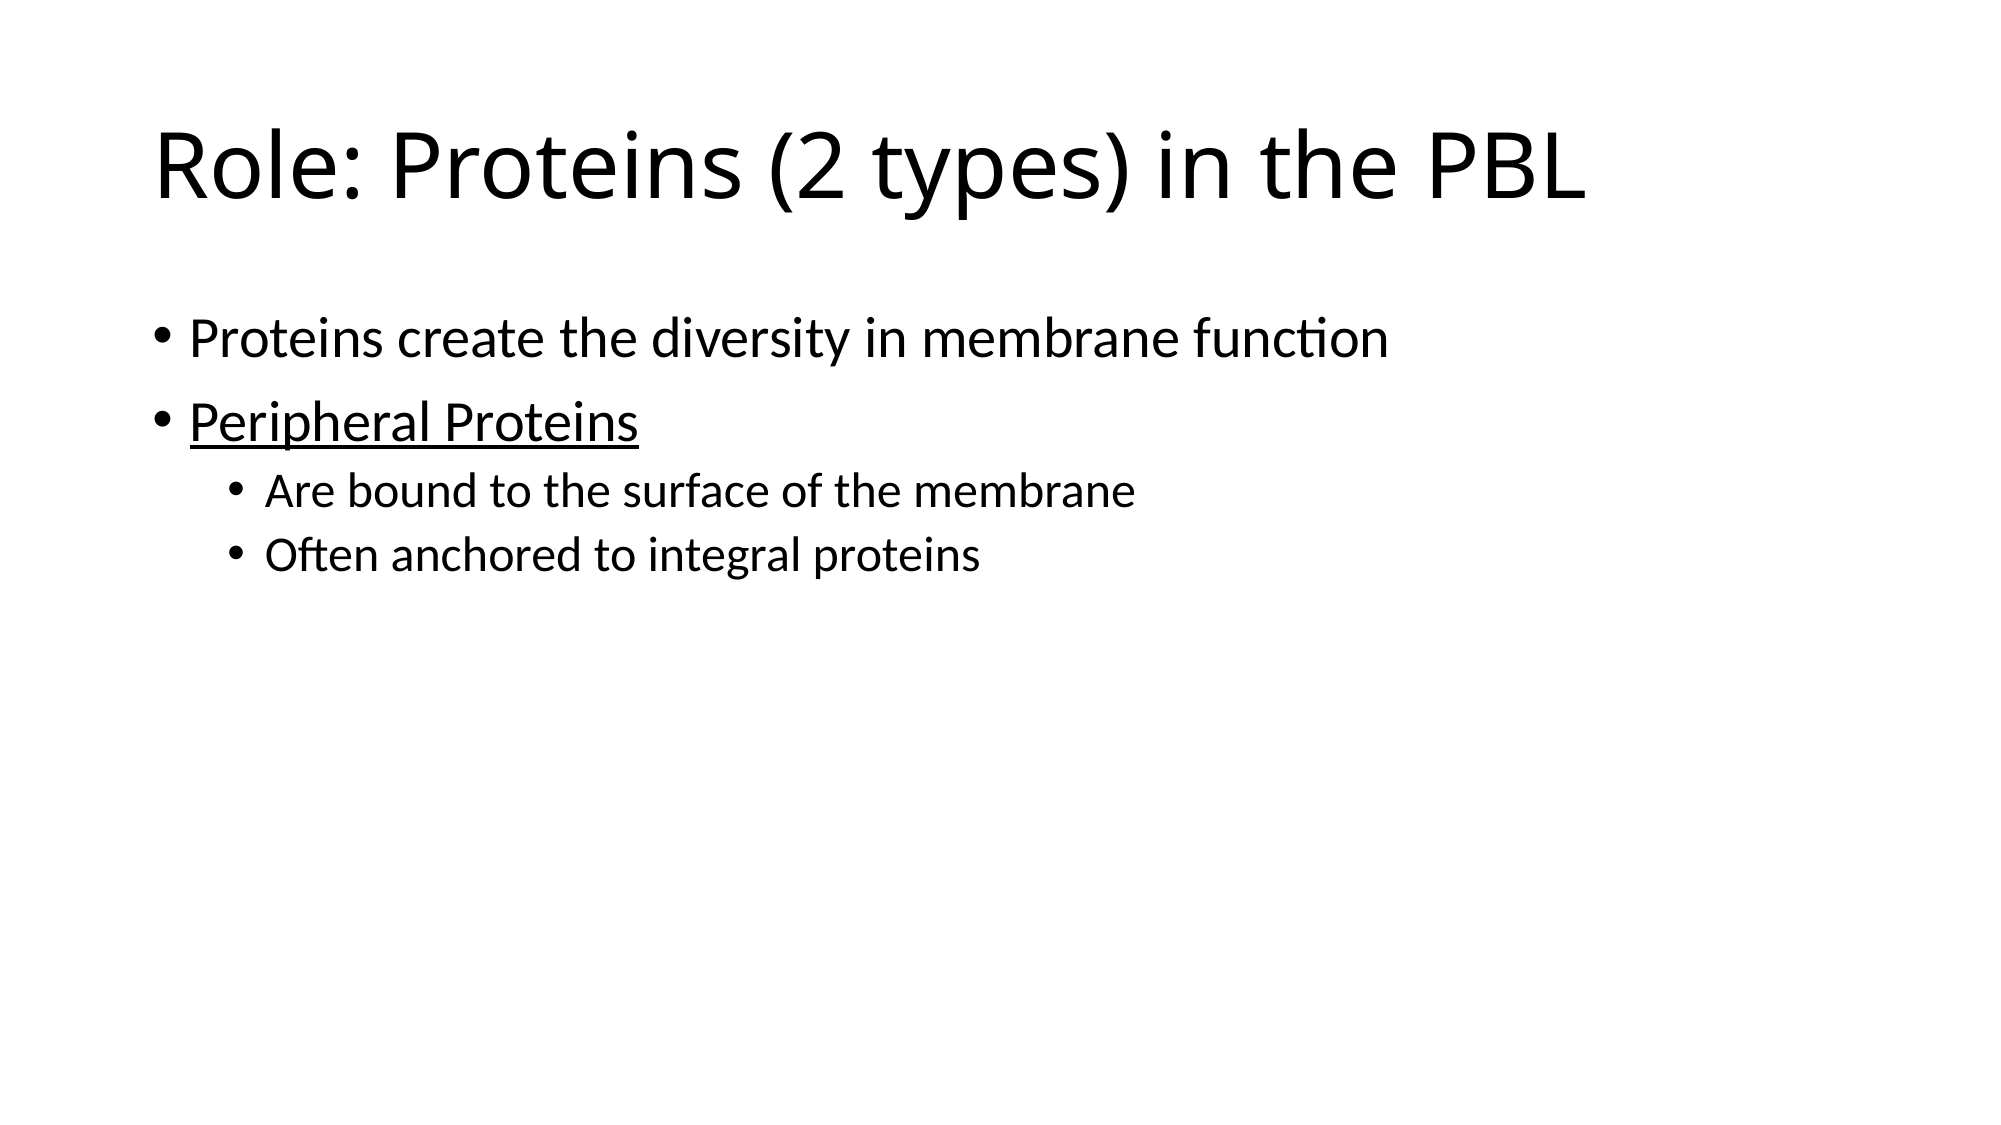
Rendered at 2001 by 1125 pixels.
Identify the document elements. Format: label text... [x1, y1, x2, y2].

list Proteins create the diversity in membrane function Peripheral Proteins Are bound to the surface of the membrane Often anchored to integral proteins [137, 299, 1863, 1014]
title Role: Proteins (2 types) in the PBL [137, 59, 1863, 278]
